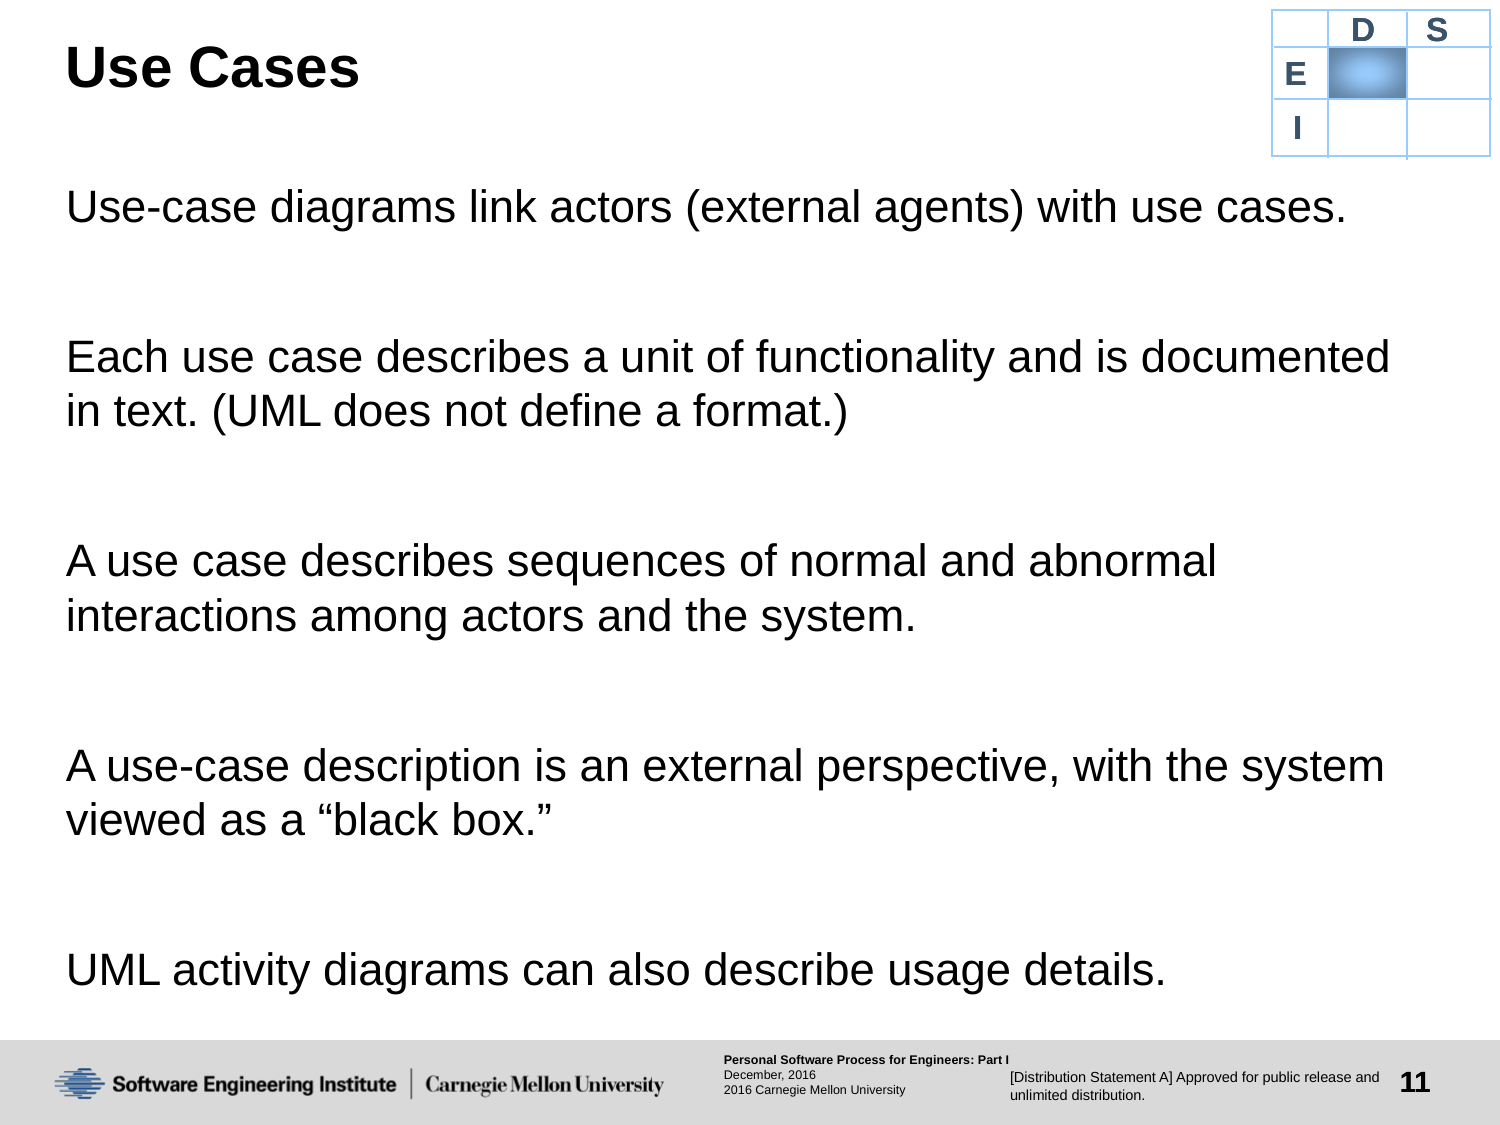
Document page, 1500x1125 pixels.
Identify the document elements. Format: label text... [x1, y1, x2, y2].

title Use Cases [65, 37, 1269, 148]
list Use-case diagrams link actors (external agents) with use cases. Each use case describes a unit of functionality and is documented in text. (UML does not define a format.) A use case describes sequences of normal and abnormal interactions among actors and the system. A use-case description is an external perspective, with the system viewed as a “black box.” UML activity diagrams can also describe usage details. [65, 177, 1431, 1000]
picture [46, 1061, 673, 1104]
picture [1269, 1, 1496, 163]
